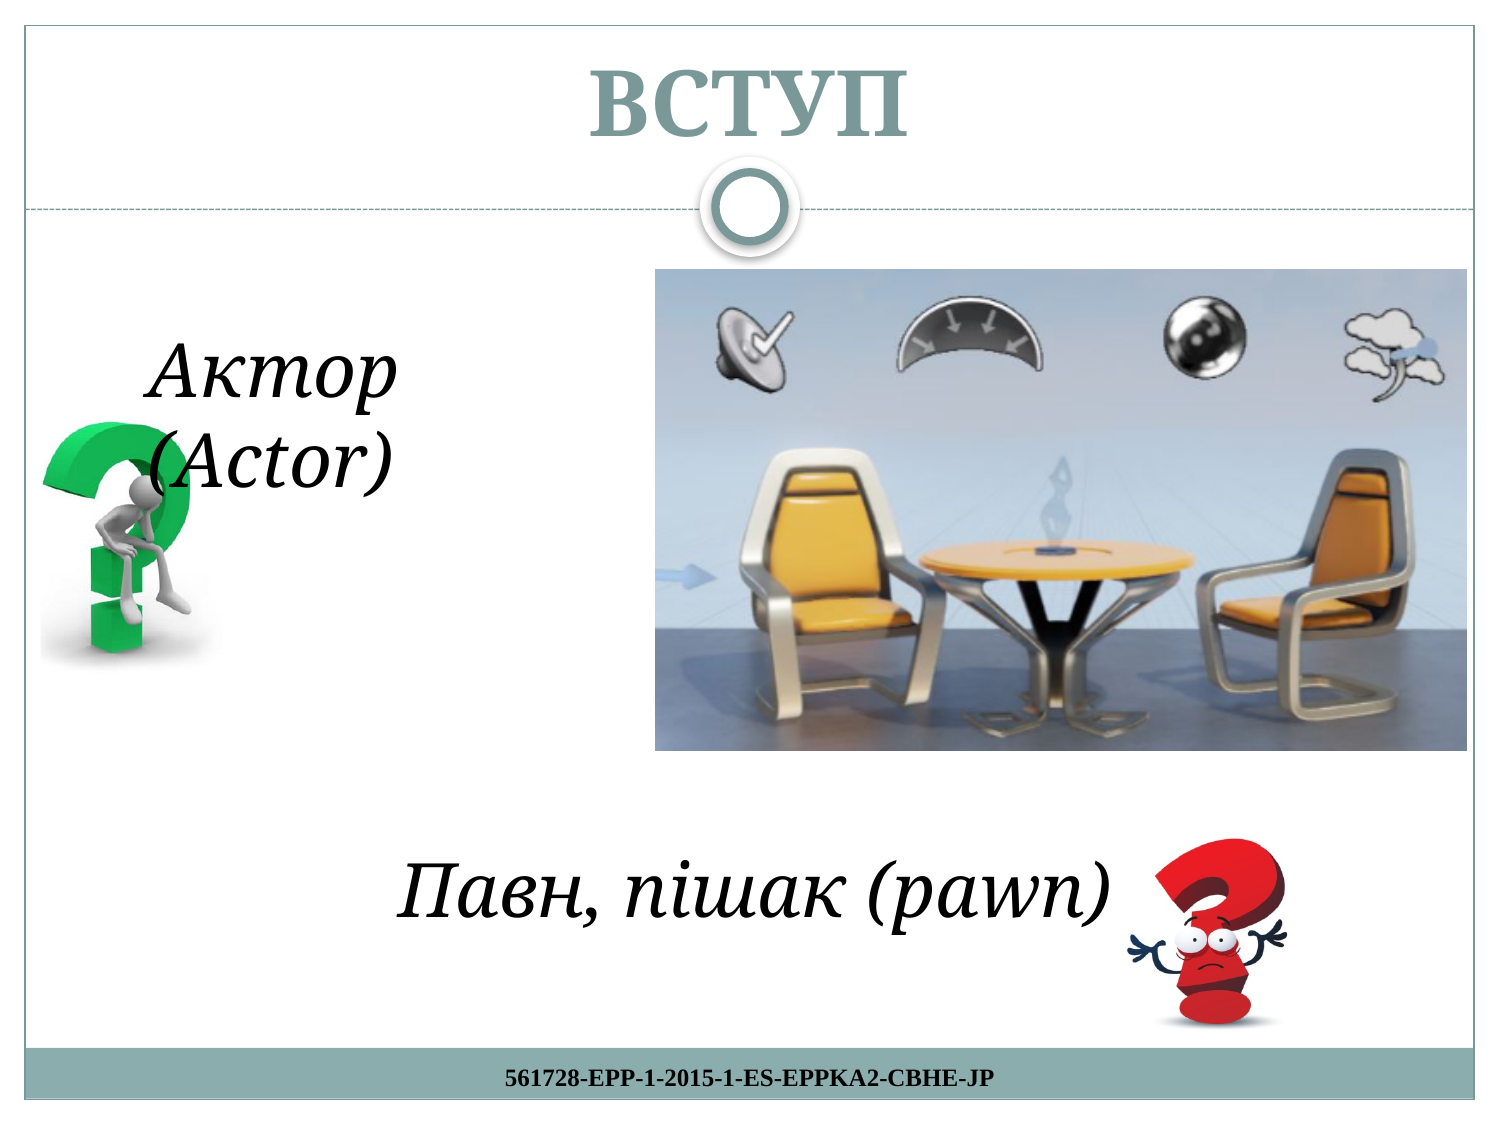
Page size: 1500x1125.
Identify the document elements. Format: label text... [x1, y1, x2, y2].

text_box 561728-EPP-1-2015-1-ES-EPPKA2-CBHE-JP [29, 1034, 1471, 1118]
picture [655, 269, 1468, 751]
picture [1120, 834, 1303, 1033]
text_box Павн, пішак (pawn) [383, 834, 1117, 940]
title ВСТУП [49, 37, 1450, 162]
picture [40, 420, 224, 676]
text_box Актор (Actor) [133, 314, 648, 510]
